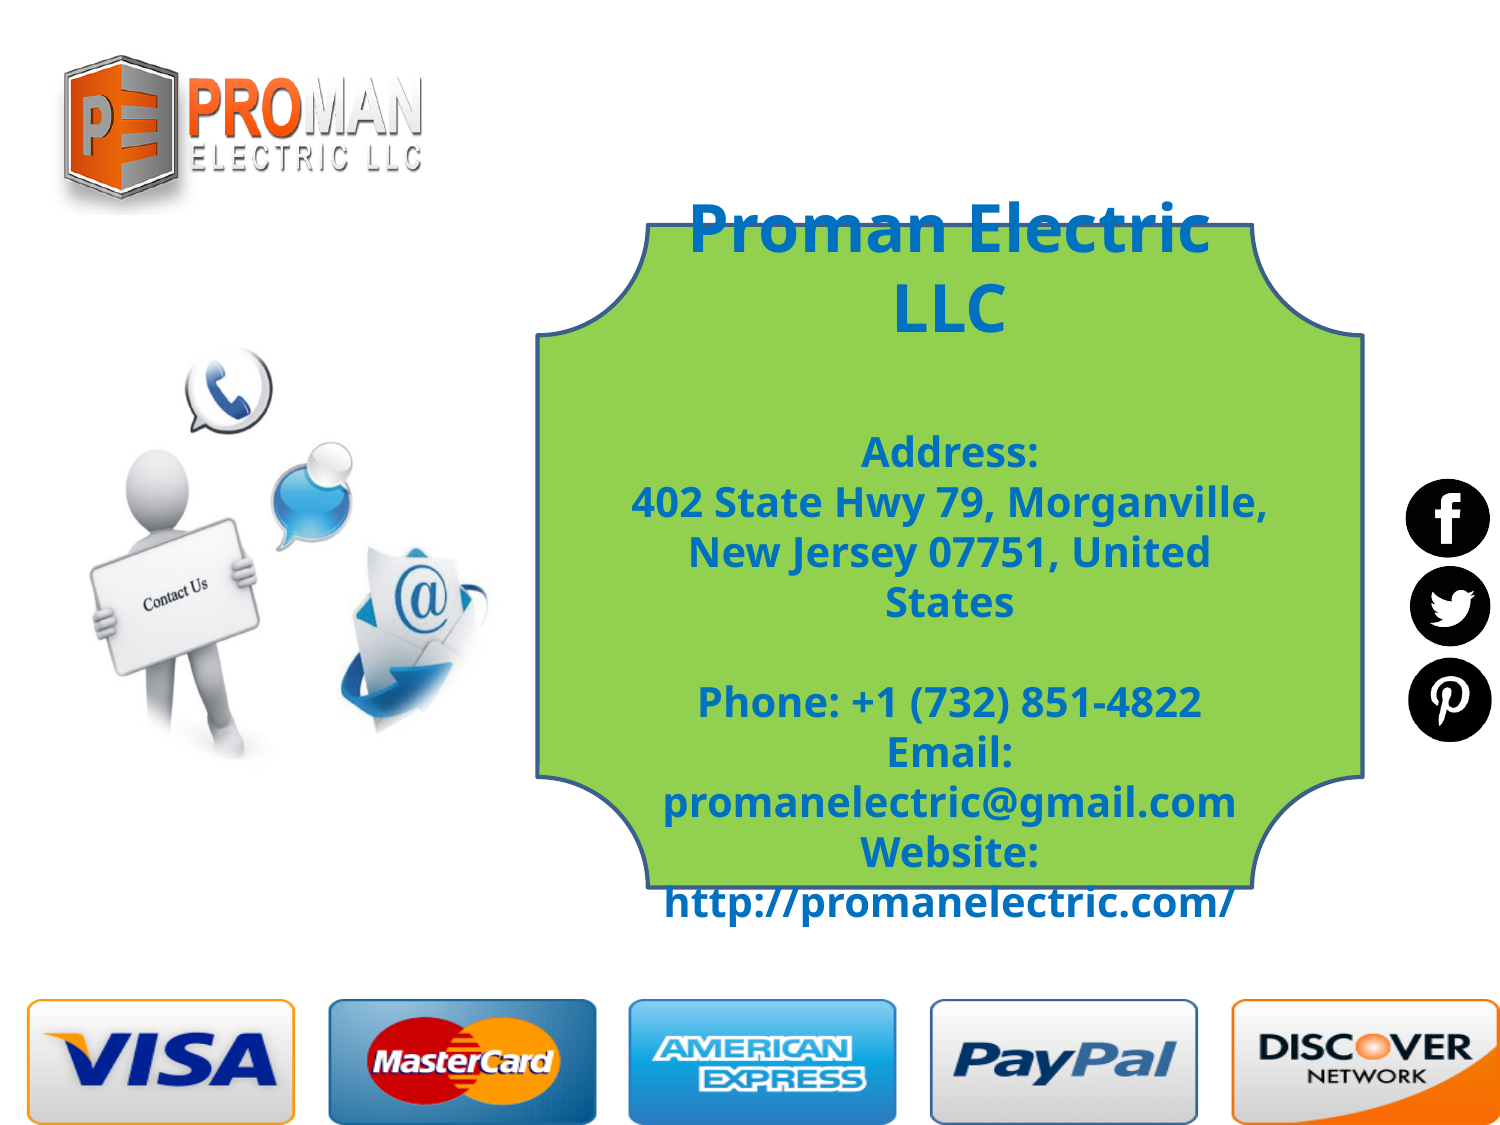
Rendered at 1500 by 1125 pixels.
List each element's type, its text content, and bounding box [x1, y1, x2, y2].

picture [49, 37, 438, 215]
picture [49, 337, 513, 776]
picture [0, 999, 1500, 1125]
text_box Proman Electric LLC Address: 402 State Hwy 79, Morganville, New Jersey 07751, United States Phone: +1 (732) 851-4822 Email: promanelectric@gmail.com Website: http://promanelectric.com/ [535, 222, 1365, 890]
picture [1394, 469, 1500, 751]
